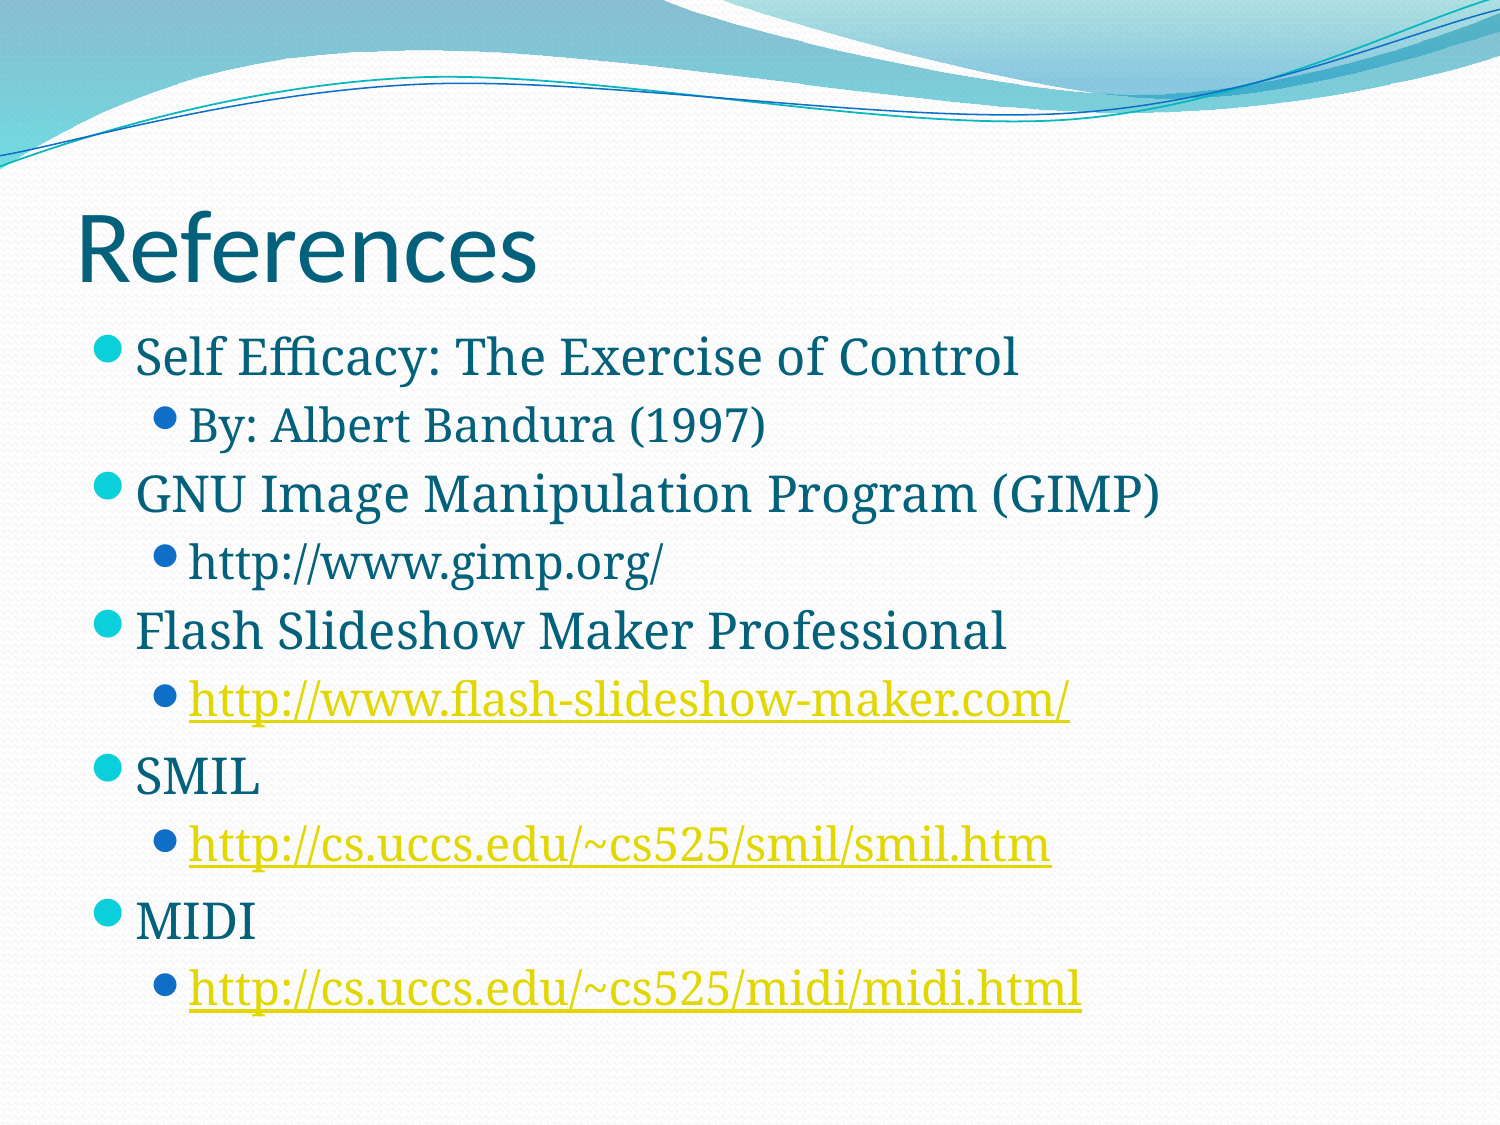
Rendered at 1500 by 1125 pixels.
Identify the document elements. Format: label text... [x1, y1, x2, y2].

list Self Efficacy: The Exercise of Control By: Albert Bandura (1997) GNU Image Manipulation Program (GIMP) http://www.gimp.org/ Flash Slideshow Maker Professional http://www.flash-slideshow-maker.com/ SMIL http://cs.uccs.edu/~cs525/smil/smil.htm MIDI http://cs.uccs.edu/~cs525/midi/midi.html [75, 317, 1425, 1038]
title References [75, 115, 1425, 303]
